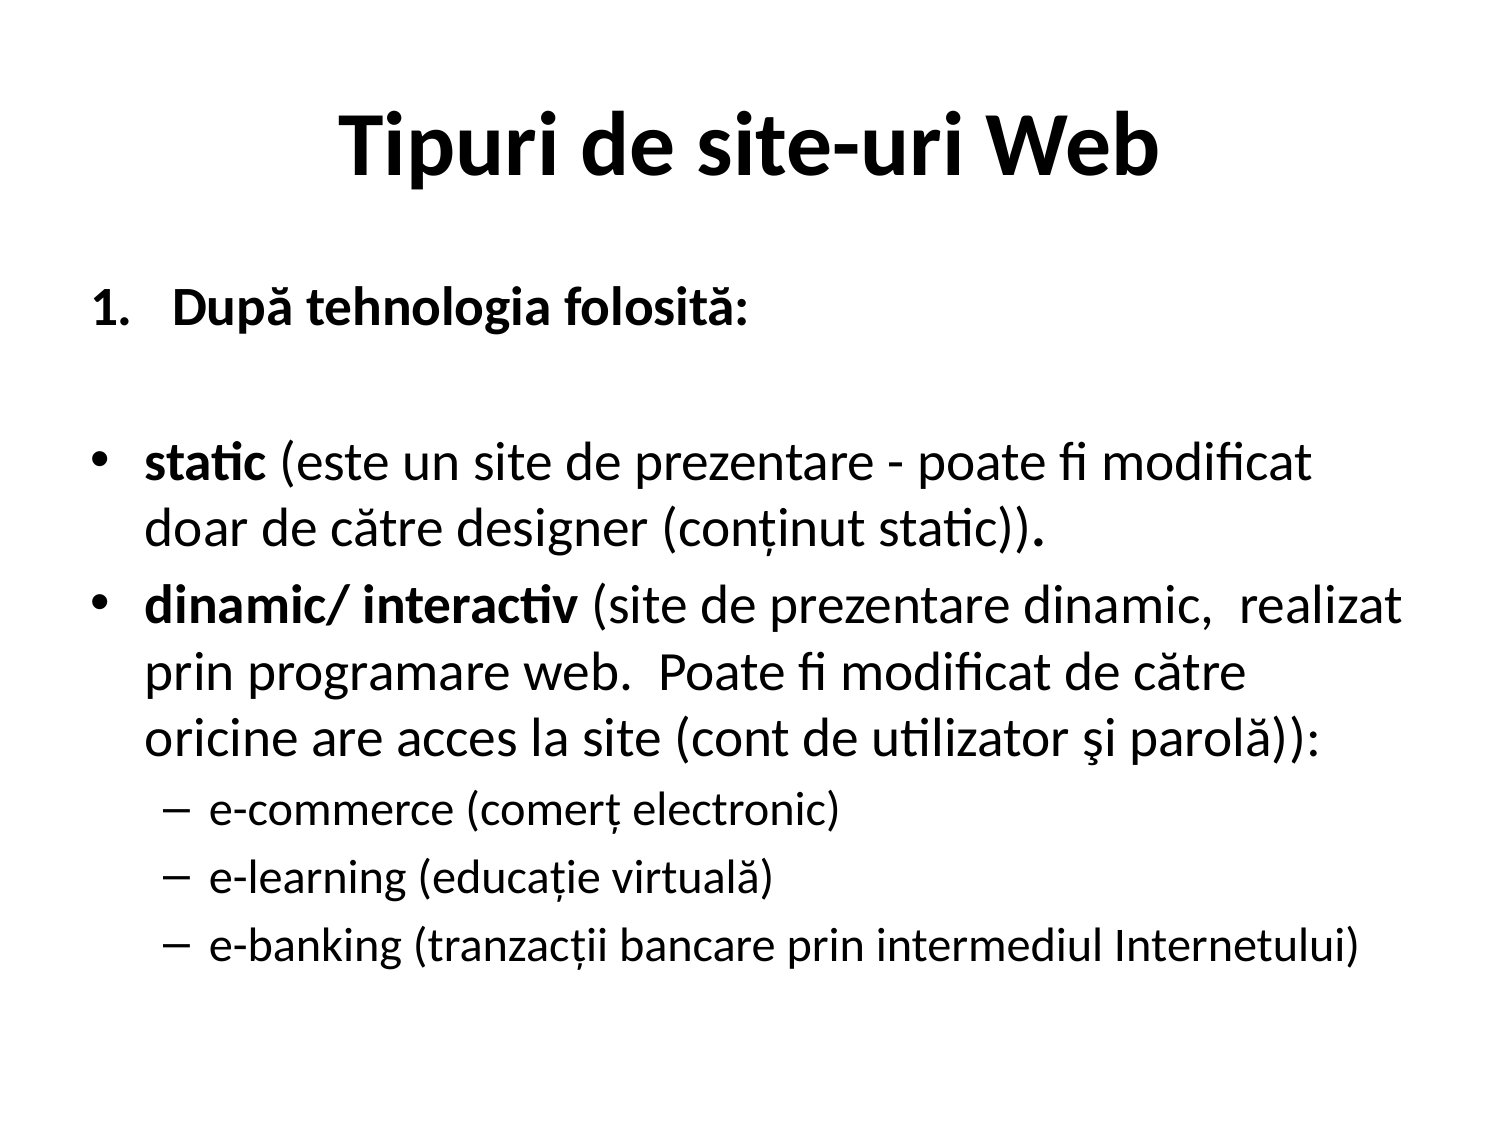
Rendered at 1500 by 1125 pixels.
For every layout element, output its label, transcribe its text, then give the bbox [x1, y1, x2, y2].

title Tipuri de site-uri Web [75, 45, 1425, 233]
list După tehnologia folosită: static (este un site de prezentare - poate fi modificat doar de către designer (conţinut static)). dinamic/ interactiv (site de prezentare dinamic, realizat prin programare web. Poate fi modificat de către oricine are acces la site (cont de utilizator şi parolă)): e-commerce (comerț electronic) e-learning (educație virtuală) e-banking (tranzacții bancare prin intermediul Internetului) [75, 262, 1425, 1005]
